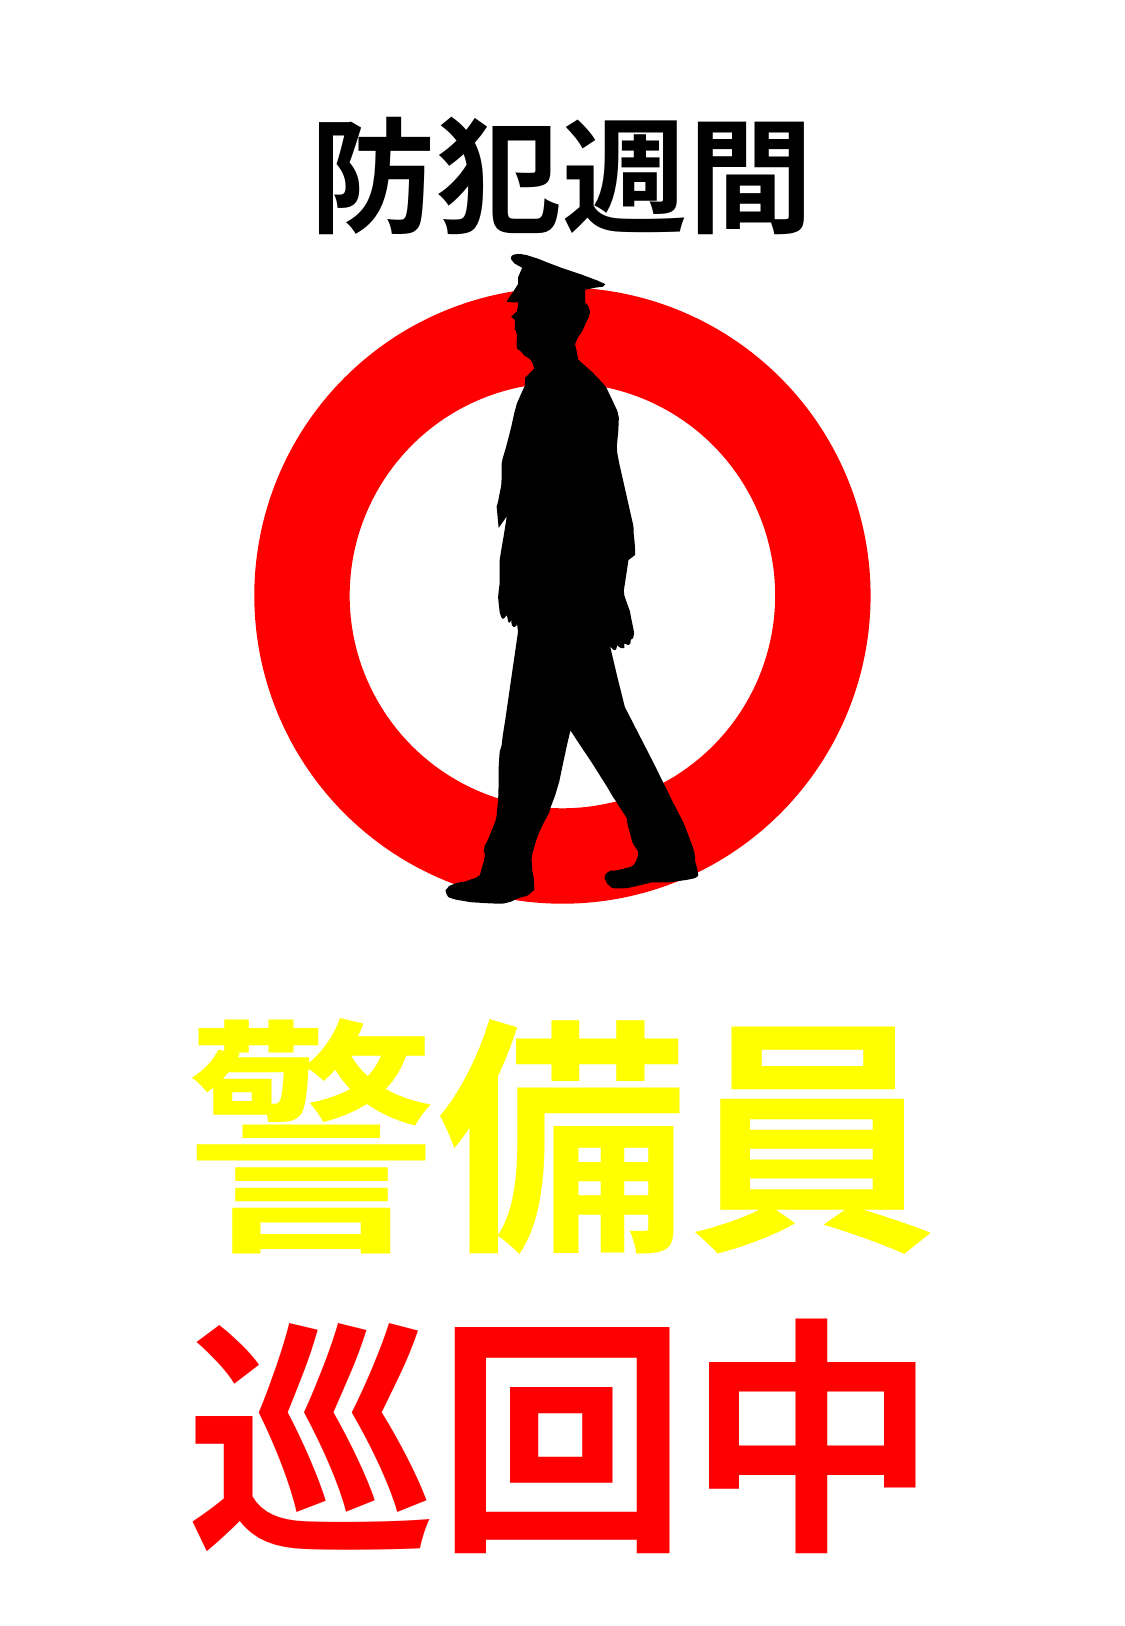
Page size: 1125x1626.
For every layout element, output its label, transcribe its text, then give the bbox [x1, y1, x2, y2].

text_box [254, 253, 871, 904]
text_box 防犯週間 [0, 90, 1125, 256]
text_box 警備員 巡回中 [0, 973, 1125, 1589]
